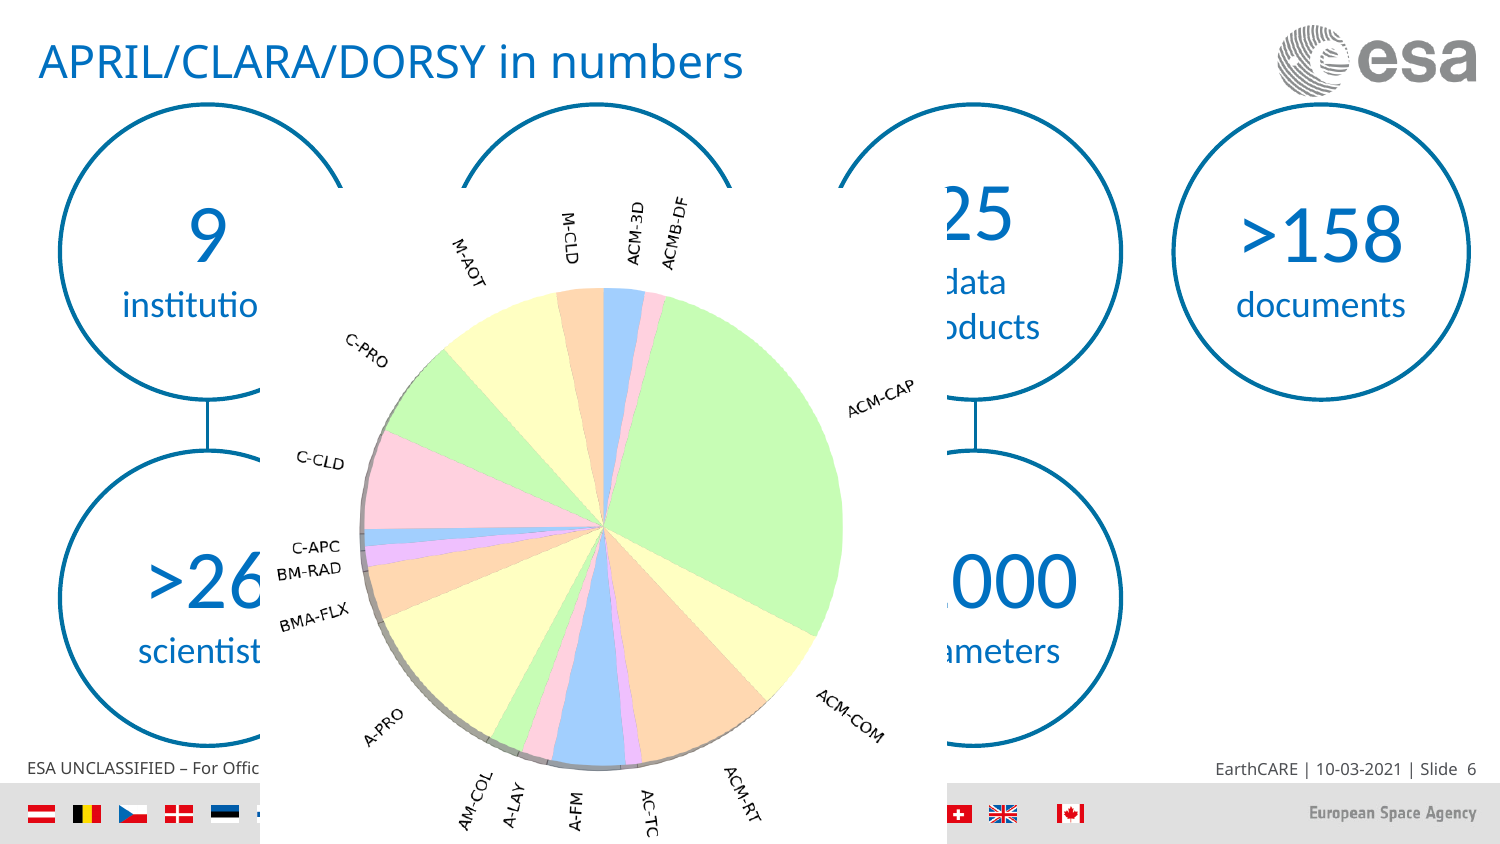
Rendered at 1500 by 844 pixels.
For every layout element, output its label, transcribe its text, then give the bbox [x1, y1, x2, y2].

title APRIL/CLARA/DORSY in numbers [23, 24, 1201, 96]
picture [1277, 25, 1477, 109]
text_box >26 scientists [57, 448, 254, 748]
text_box 25 data products [839, 102, 1124, 402]
text_box 9 institutions [57, 102, 342, 402]
text_box >1000 parameters [952, 448, 1124, 748]
text_box 17 processors [462, 102, 732, 186]
picture [0, 187, 1500, 844]
text_box >158 documents [1171, 102, 1471, 402]
